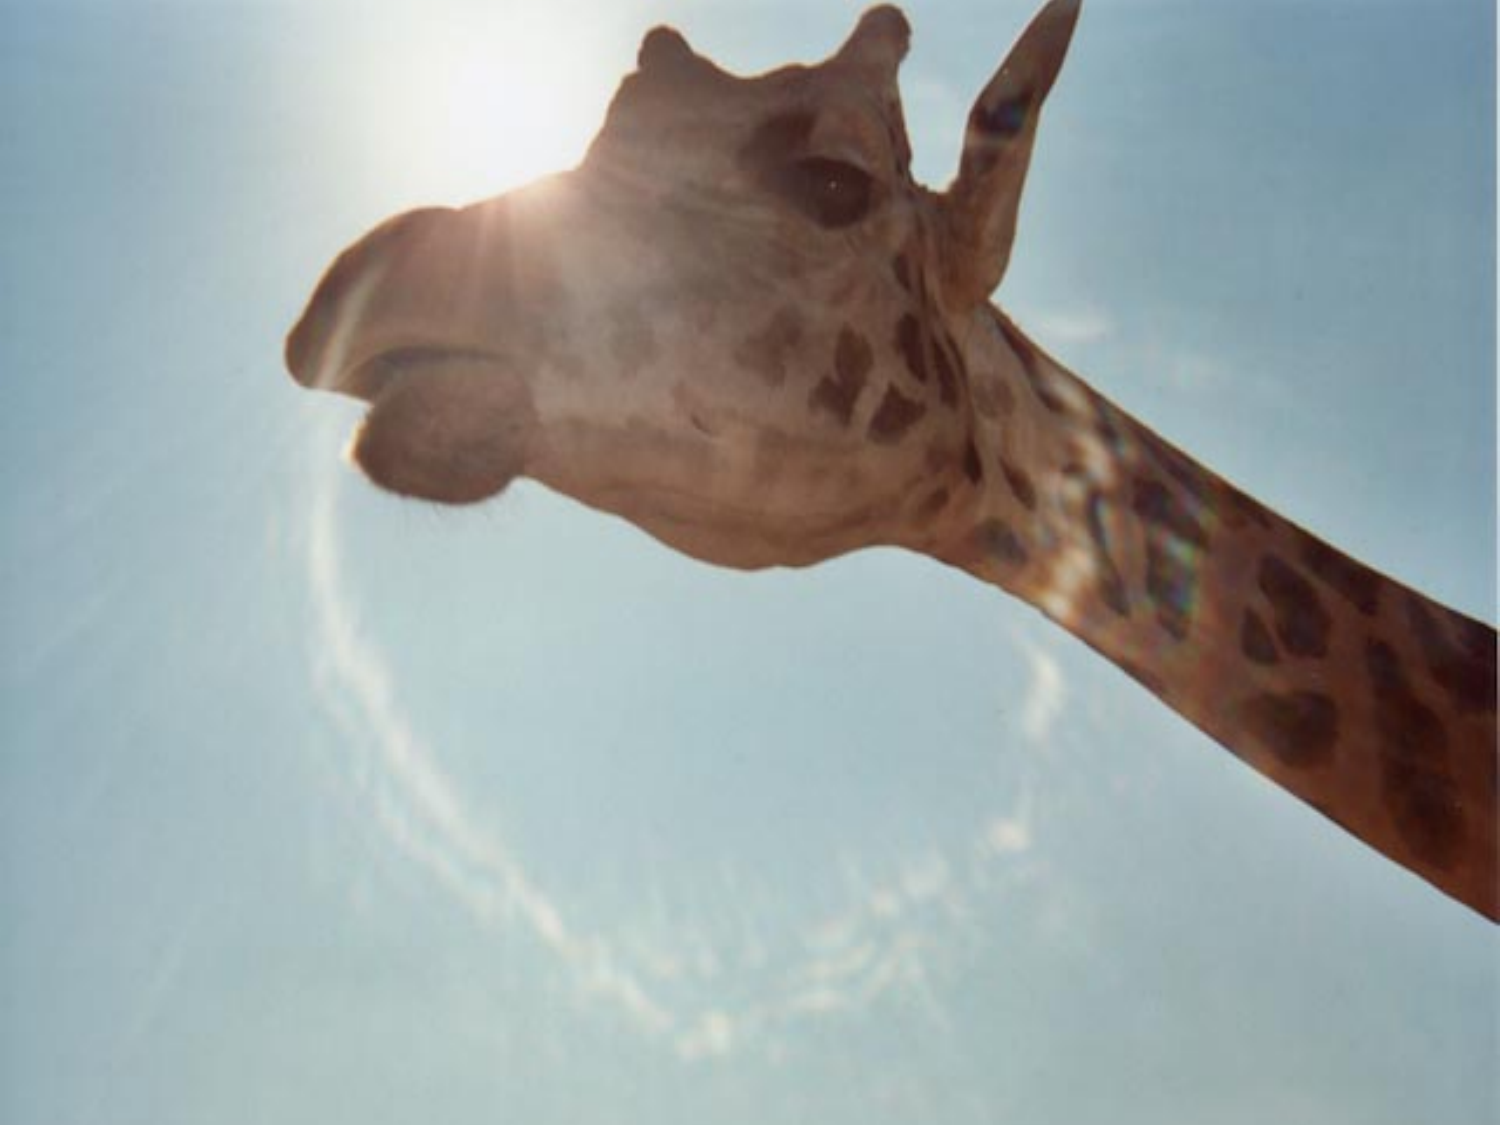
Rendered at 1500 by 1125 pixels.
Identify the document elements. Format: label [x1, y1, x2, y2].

list [0, 0, 1500, 1125]
